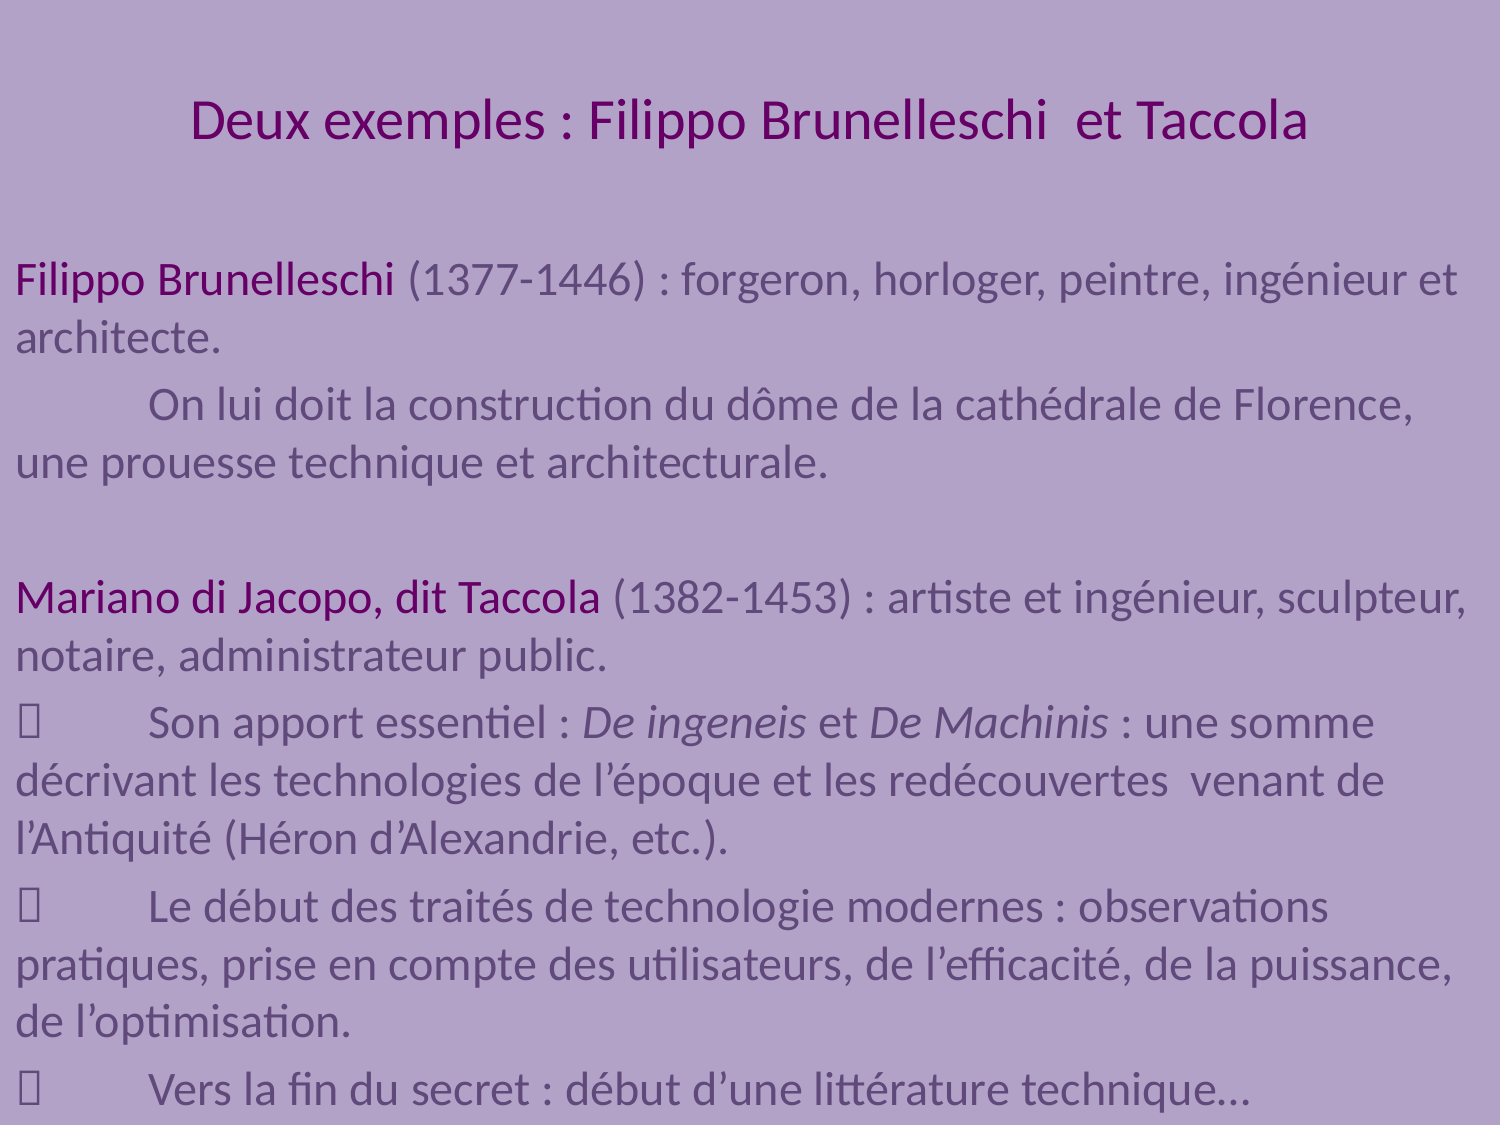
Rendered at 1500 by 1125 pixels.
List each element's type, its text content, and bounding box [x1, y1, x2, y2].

title Deux exemples : Filippo Brunelleschi et Taccola [75, 45, 1425, 187]
list Filippo Brunelleschi (1377-1446) : forgeron, horloger, peintre, ingénieur et architecte. On lui doit la construction du dôme de la cathédrale de Florence, une prouesse technique et architecturale. Mariano di Jacopo, dit Taccola (1382-1453) : artiste et ingénieur, sculpteur, notaire, administrateur public.  Son apport essentiel : De ingeneis et De Machinis : une somme décrivant les technologies de l’époque et les redécouvertes venant de l’Antiquité (Héron d’Alexandrie, etc.).  Le début des traités de technologie modernes : observations pratiques, prise en compte des utilisateurs, de l’efficacité, de la puissance, de l’optimisation.  Vers la fin du secret : début d’une littérature technique… [0, 239, 1500, 1125]
